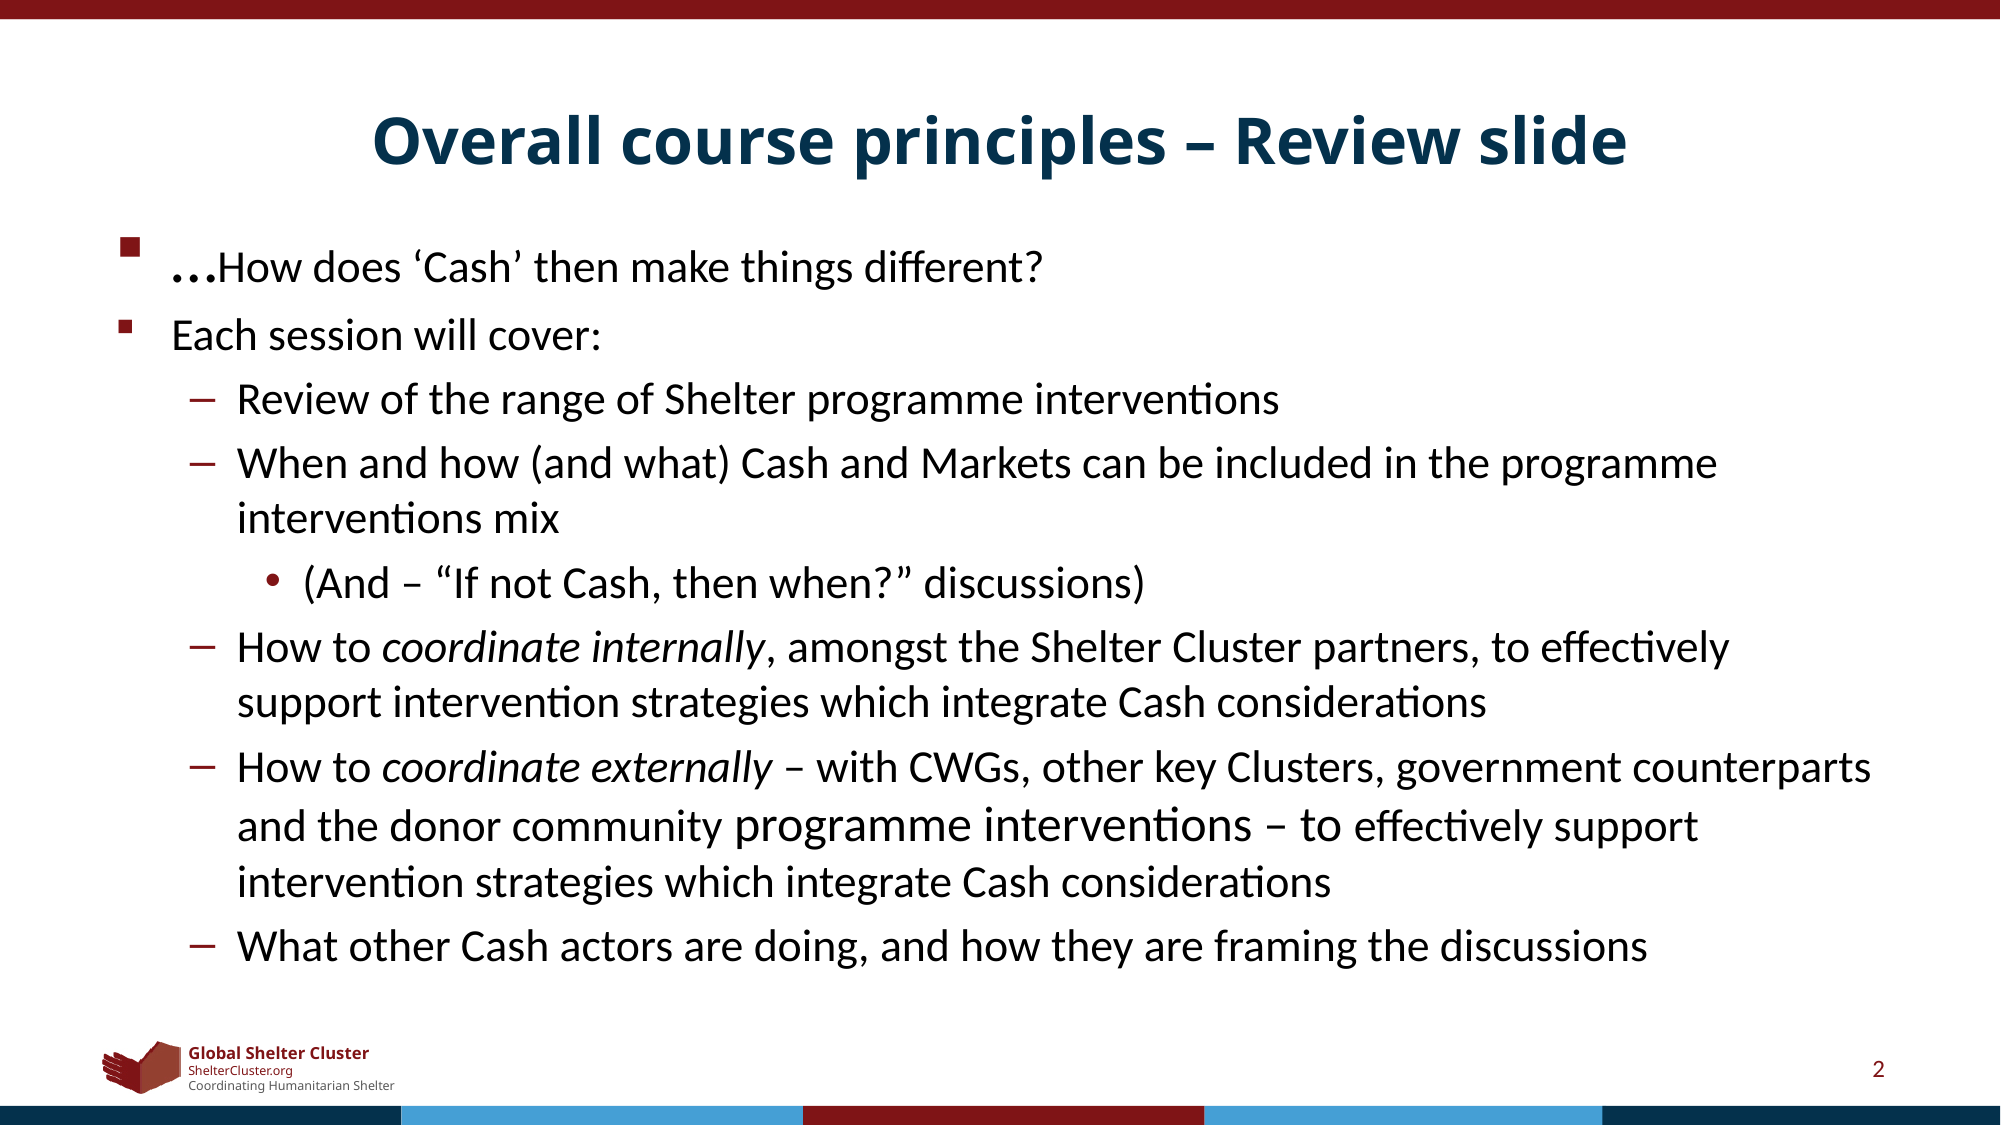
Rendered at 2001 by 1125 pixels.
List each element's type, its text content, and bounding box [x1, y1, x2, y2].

list …How does ‘Cash’ then make things different? Each session will cover: Review of the range of Shelter programme interventions When and how (and what) Cash and Markets can be included in the programme interventions mix (And – “If not Cash, then when?” discussions) How to coordinate internally, amongst the Shelter Cluster partners, to effectively support intervention strategies which integrate Cash considerations How to coordinate externally – with CWGs, other key Clusters, government counterparts and the donor community programme interventions – to effectively support intervention strategies which integrate Cash considerations What other Cash actors are doing, and how they are framing the discussions [99, 208, 1900, 1038]
title Overall course principles – Review slide [0, 45, 2000, 233]
picture [102, 1041, 181, 1094]
slide_number 2 [1433, 1037, 1900, 1098]
